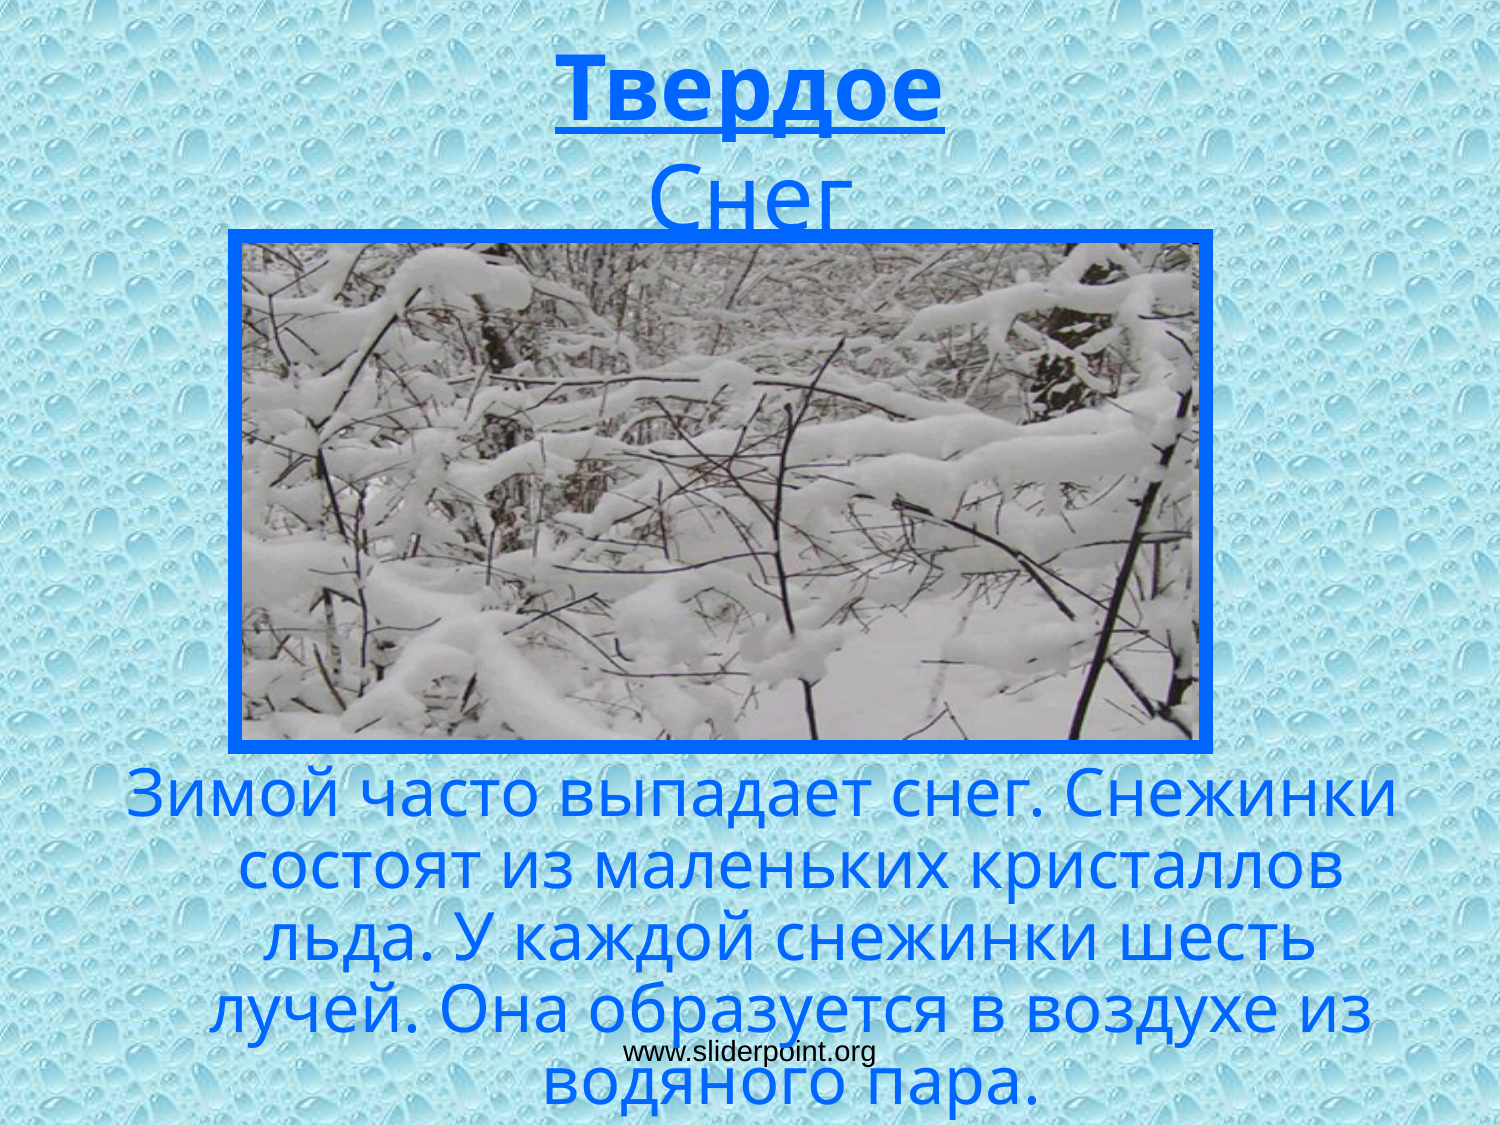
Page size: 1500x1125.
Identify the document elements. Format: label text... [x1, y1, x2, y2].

title Твердое Снег [74, 44, 1426, 233]
list Зимой часто выпадает снег. Снежинки состоят из маленьких кристаллов льда. У каждой снежинки шесть лучей. Она образуется в воздухе из водяного пара. [88, 751, 1439, 1076]
footer www.sliderpoint.org [512, 1024, 988, 1103]
picture [0, 0, 1500, 1125]
